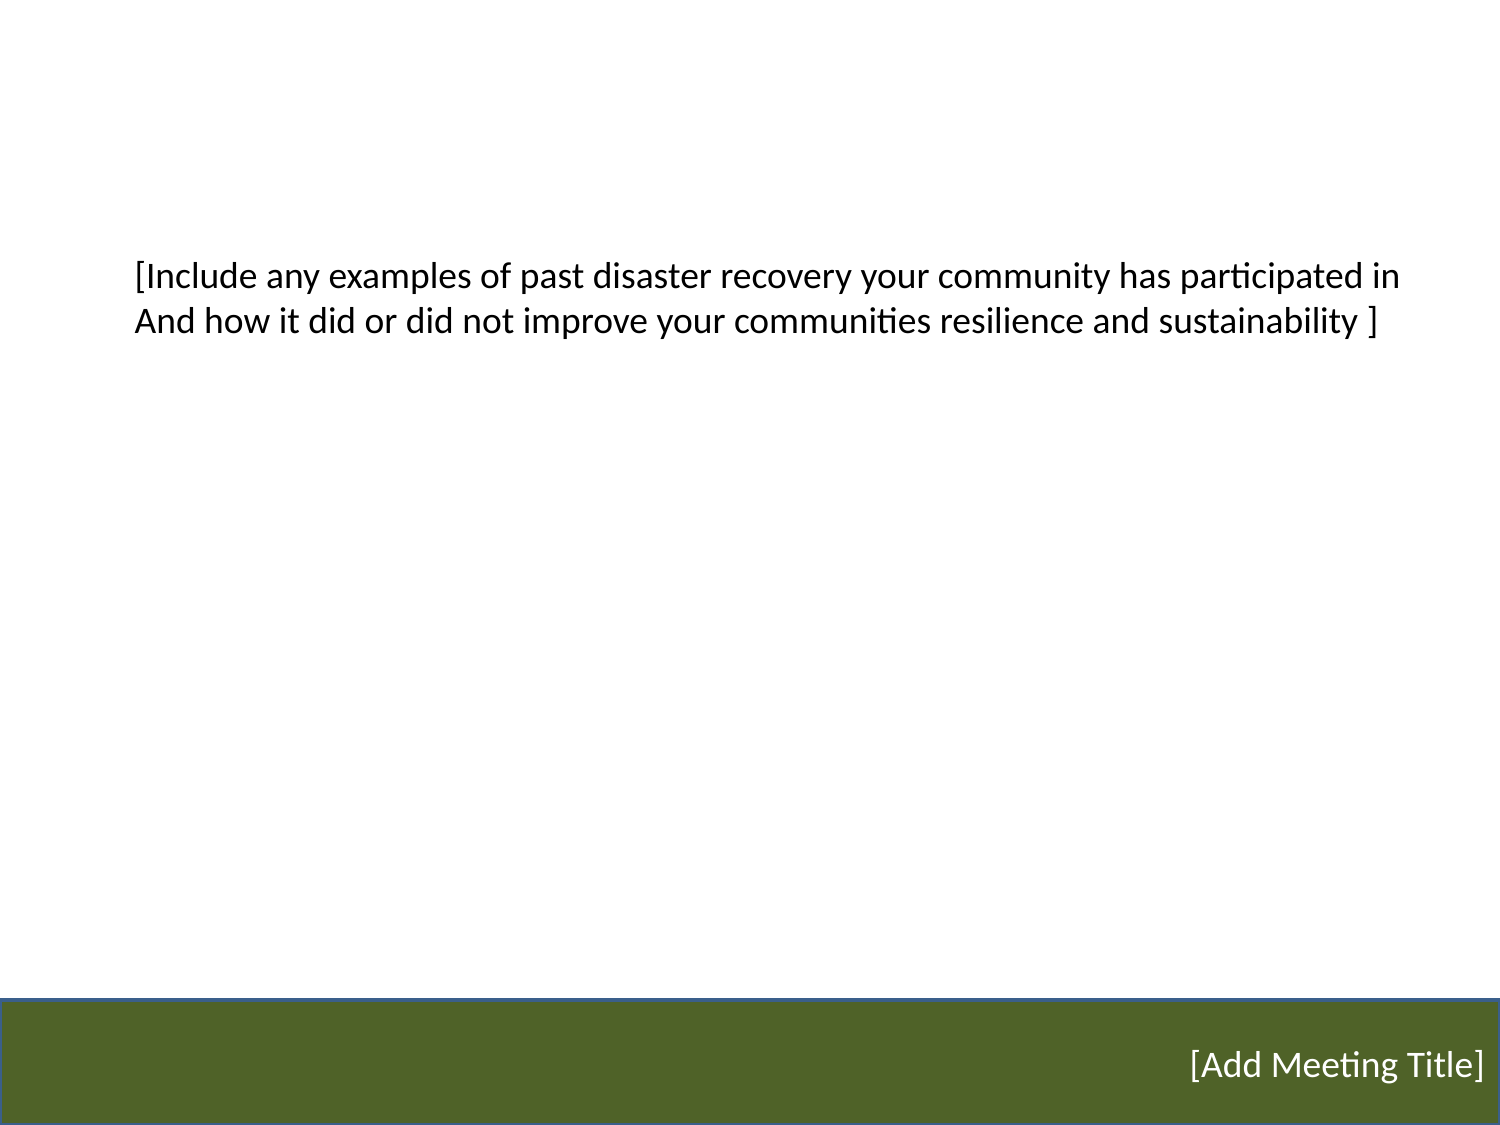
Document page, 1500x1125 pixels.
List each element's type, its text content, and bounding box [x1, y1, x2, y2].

text_box [Add Meeting Title] [0, 998, 1500, 1125]
text_box [Include any examples of past disaster recovery your community has participated in And how it did or did not improve your communities resilience and sustainability ] [119, 243, 1426, 349]
